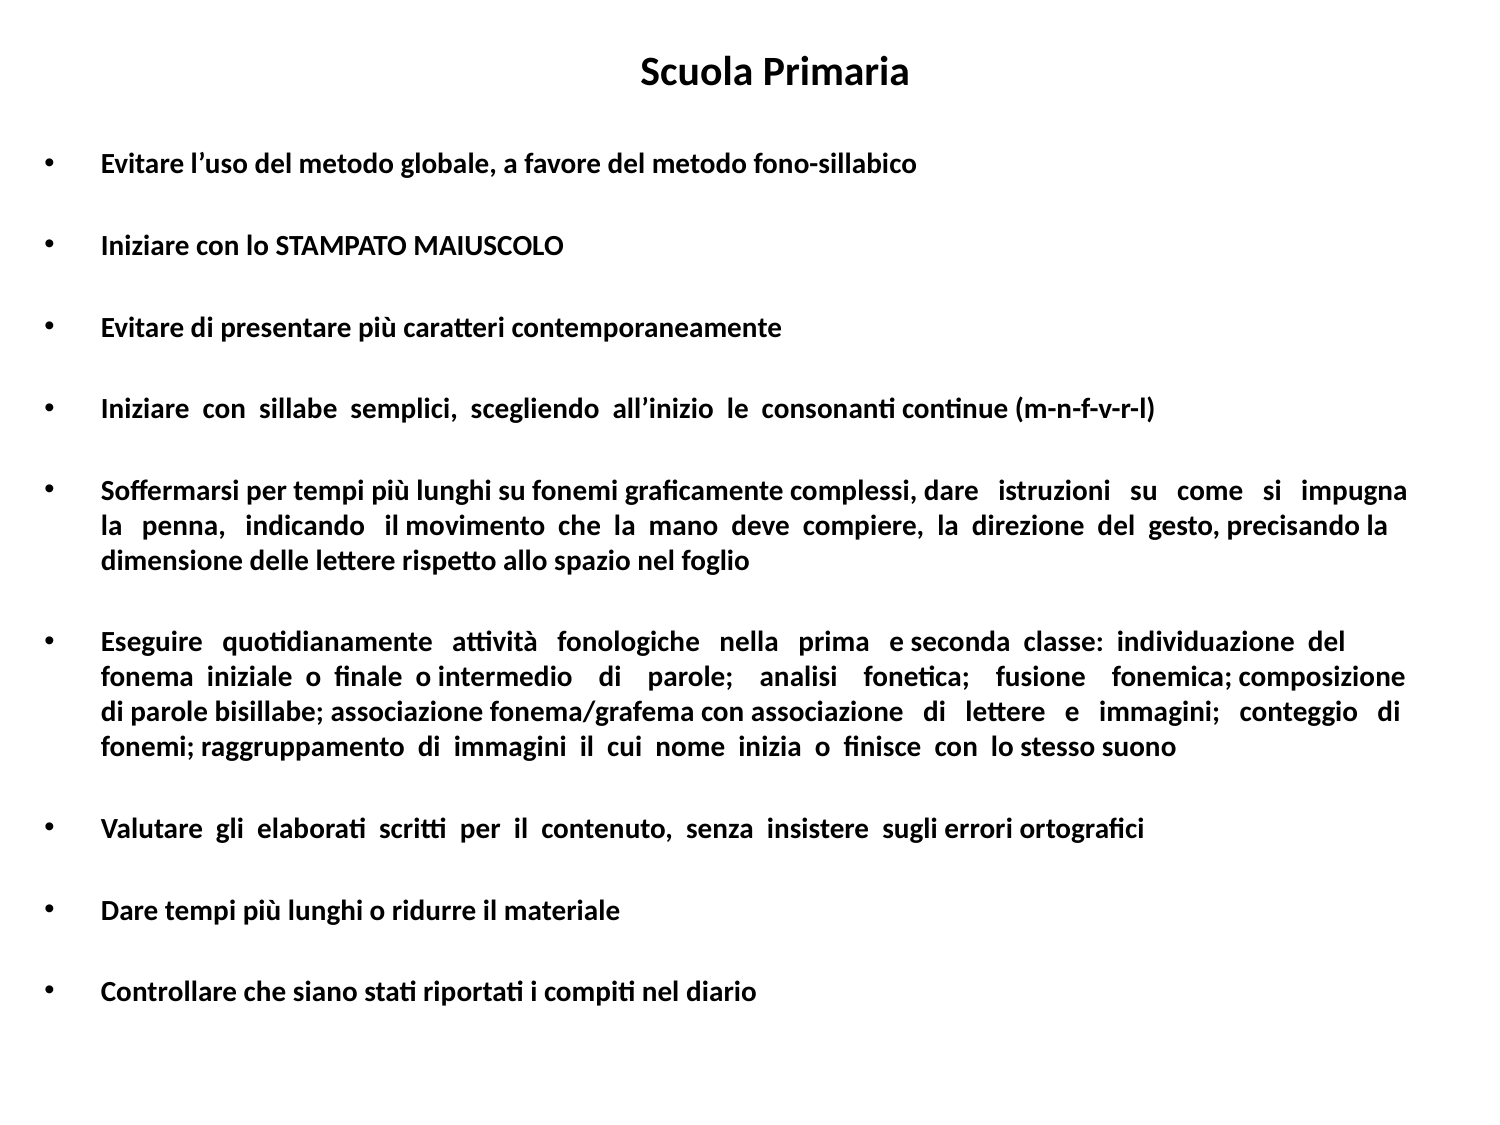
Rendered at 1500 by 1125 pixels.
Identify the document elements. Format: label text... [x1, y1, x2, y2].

list Evitare l’uso del metodo globale, a favore del metodo fono-sillabico Iniziare con lo STAMPATO MAIUSCOLO Evitare di presentare più caratteri contemporaneamente Iniziare con sillabe semplici, scegliendo all’inizio le consonanti continue (m-n-f-v-r-l) Soffermarsi per tempi più lunghi su fonemi graficamente complessi, dare istruzioni su come si impugna la penna, indicando il movimento che la mano deve compiere, la direzione del gesto, precisando la dimensione delle lettere rispetto allo spazio nel foglio Eseguire quotidianamente attività fonologiche nella prima e seconda classe: individuazione del fonema iniziale o finale o intermedio di parole; analisi fonetica; fusione fonemica; composizione di parole bisillabe; associazione fonema/grafema con associazione di lettere e immagini; conteggio di fonemi; raggruppamento di immagini il cui nome inizia o finisce con lo stesso suono Valutare gli elaborati scritti per il contenuto, senza insistere sugli errori ortografici Dare tempi più lunghi o ridurre il materiale Controllare che siano stati riportati i compiti nel diario [29, 137, 1451, 1071]
title Scuola Primaria [100, 0, 1451, 137]
